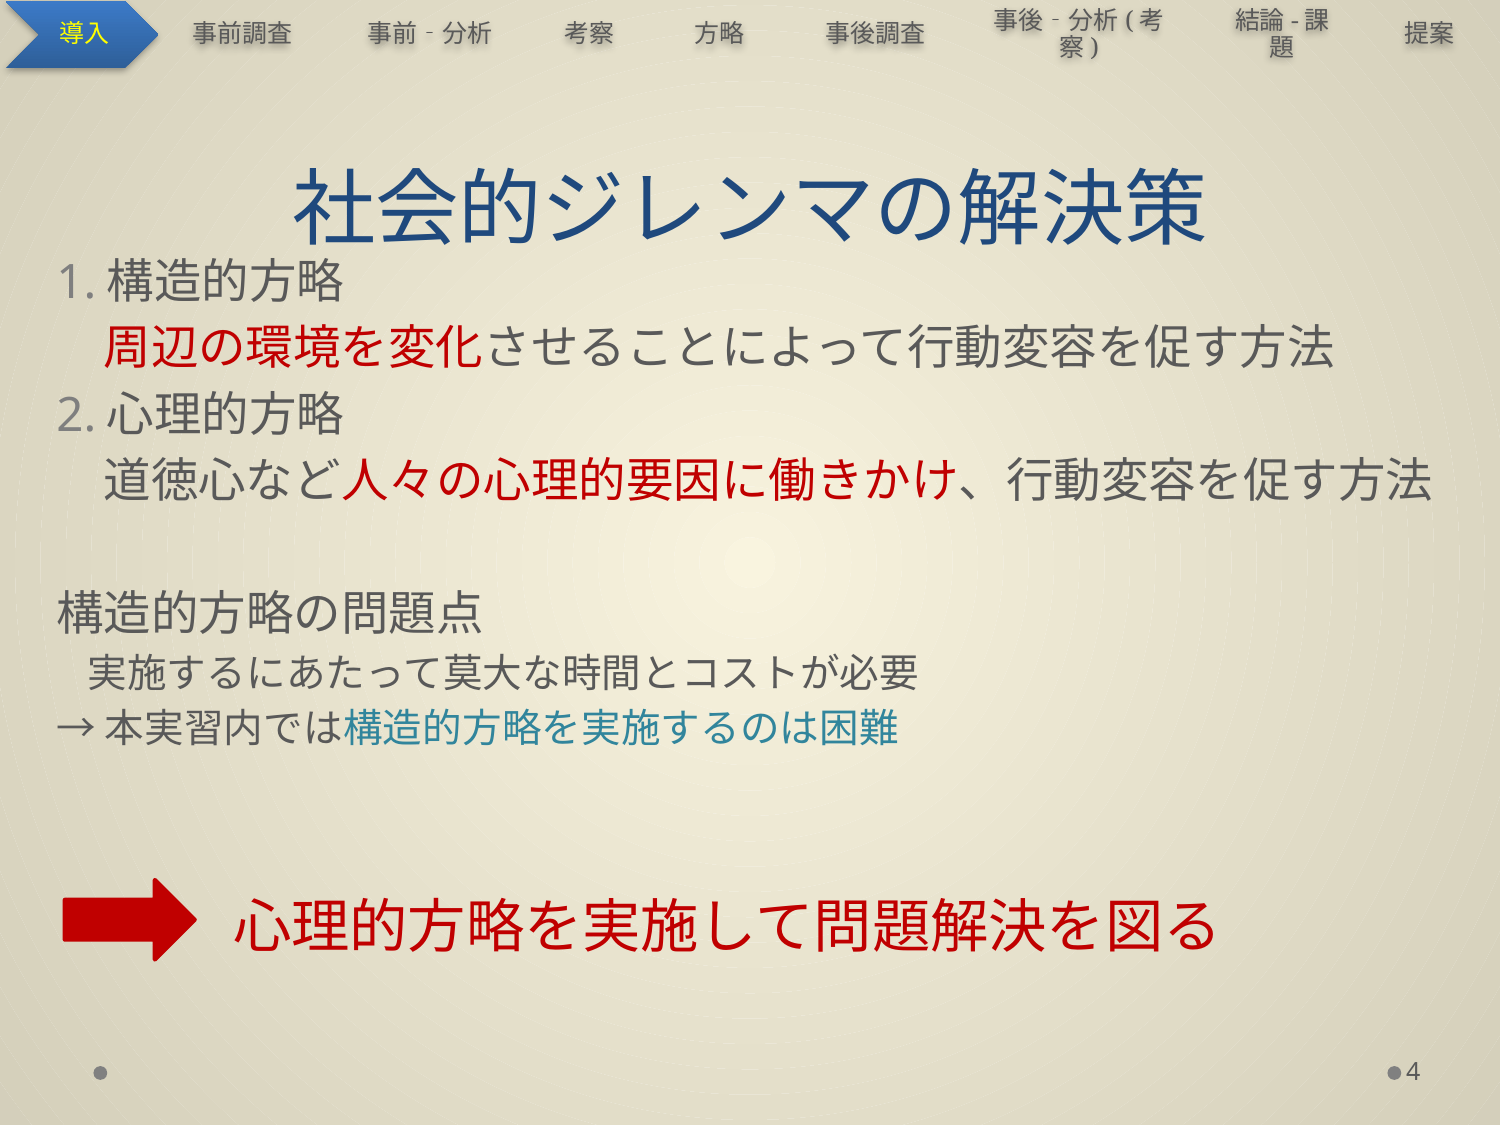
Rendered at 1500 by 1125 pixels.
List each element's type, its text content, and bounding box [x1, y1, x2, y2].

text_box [5, 0, 1500, 69]
title 社会的ジレンマの解決策 [75, 113, 1425, 243]
text_box [62, 877, 197, 962]
list 1.構造的方略 周辺の環境を変化させることによって行動変容を促す方法 2.心理的方略 道徳心など人々の心理的要因に働きかけ、行動変容を促す方法 構造的方略の問題点 実施するにあたって莫大な時間とコストが必要 →本実習内では構造的方略を実施するのは困難 [40, 243, 1500, 881]
text_box 心理的方略を実施して問題解決を図る [218, 881, 1436, 967]
slide_number 4 [1401, 1042, 1494, 1103]
